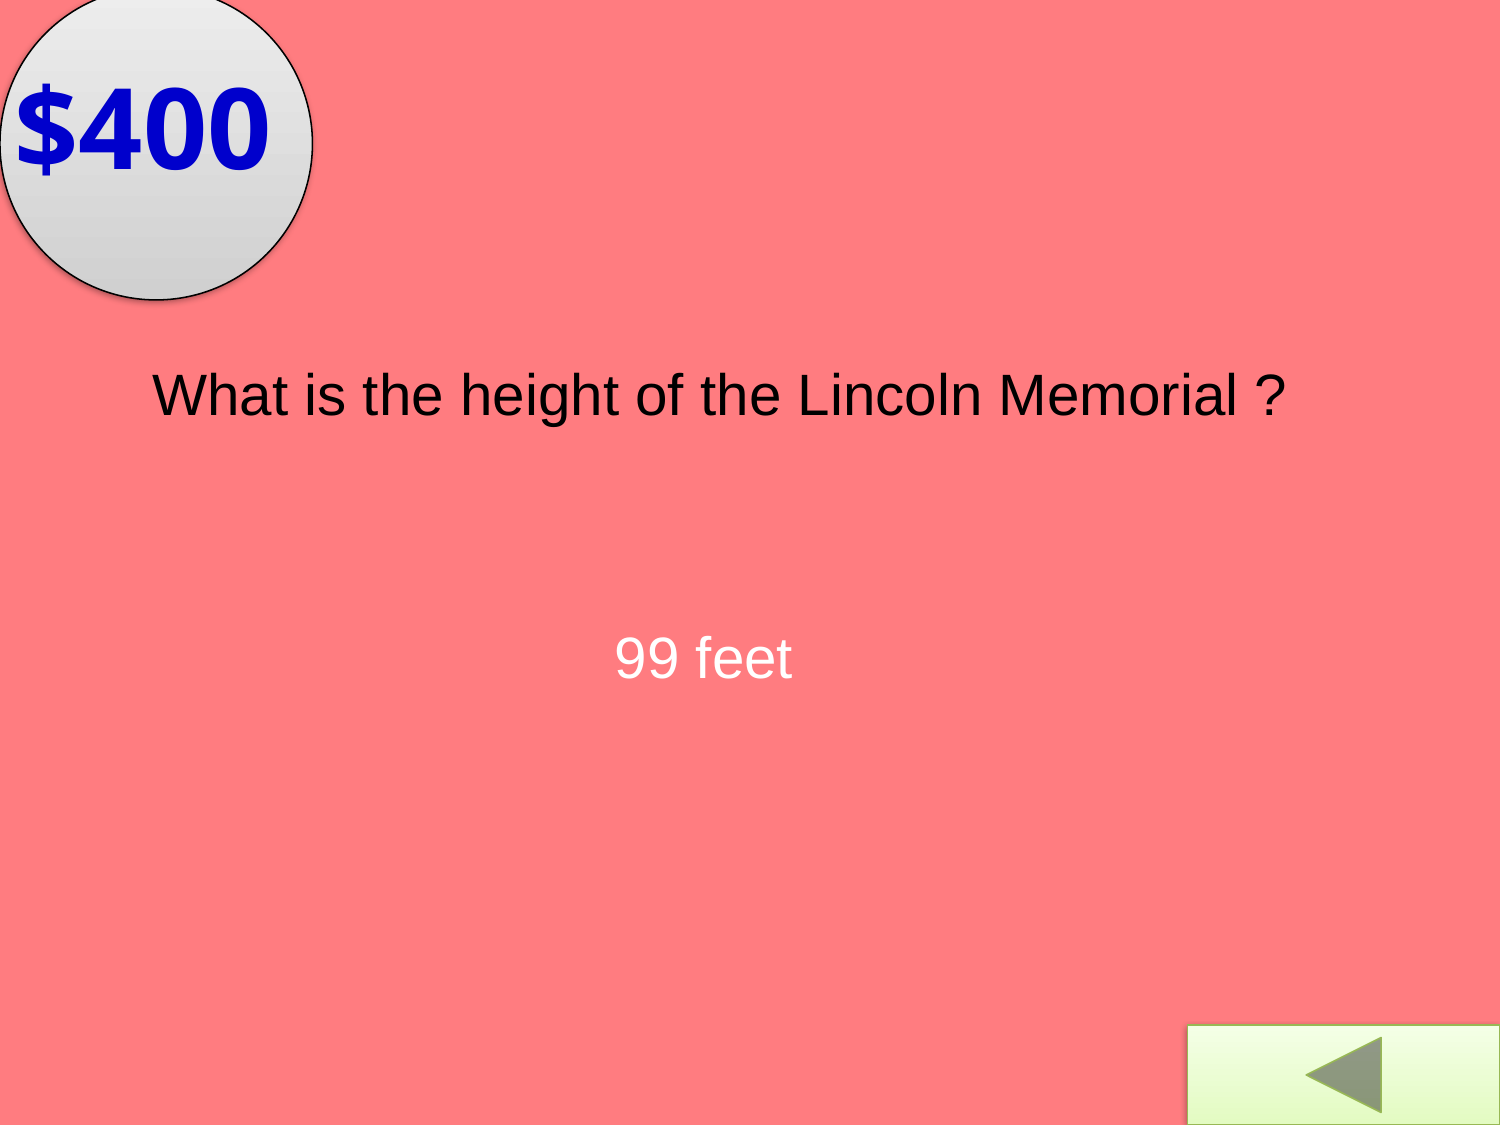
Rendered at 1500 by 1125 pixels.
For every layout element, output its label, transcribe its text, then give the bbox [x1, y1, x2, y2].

text_box What is the height of the Lincoln Memorial ? [137, 350, 1375, 435]
text_box [30, 0, 282, 49]
text_box $400 [0, 49, 1425, 200]
text_box [1187, 1024, 1500, 1125]
text_box 99 feet [599, 612, 888, 698]
text_box [9, 200, 303, 301]
